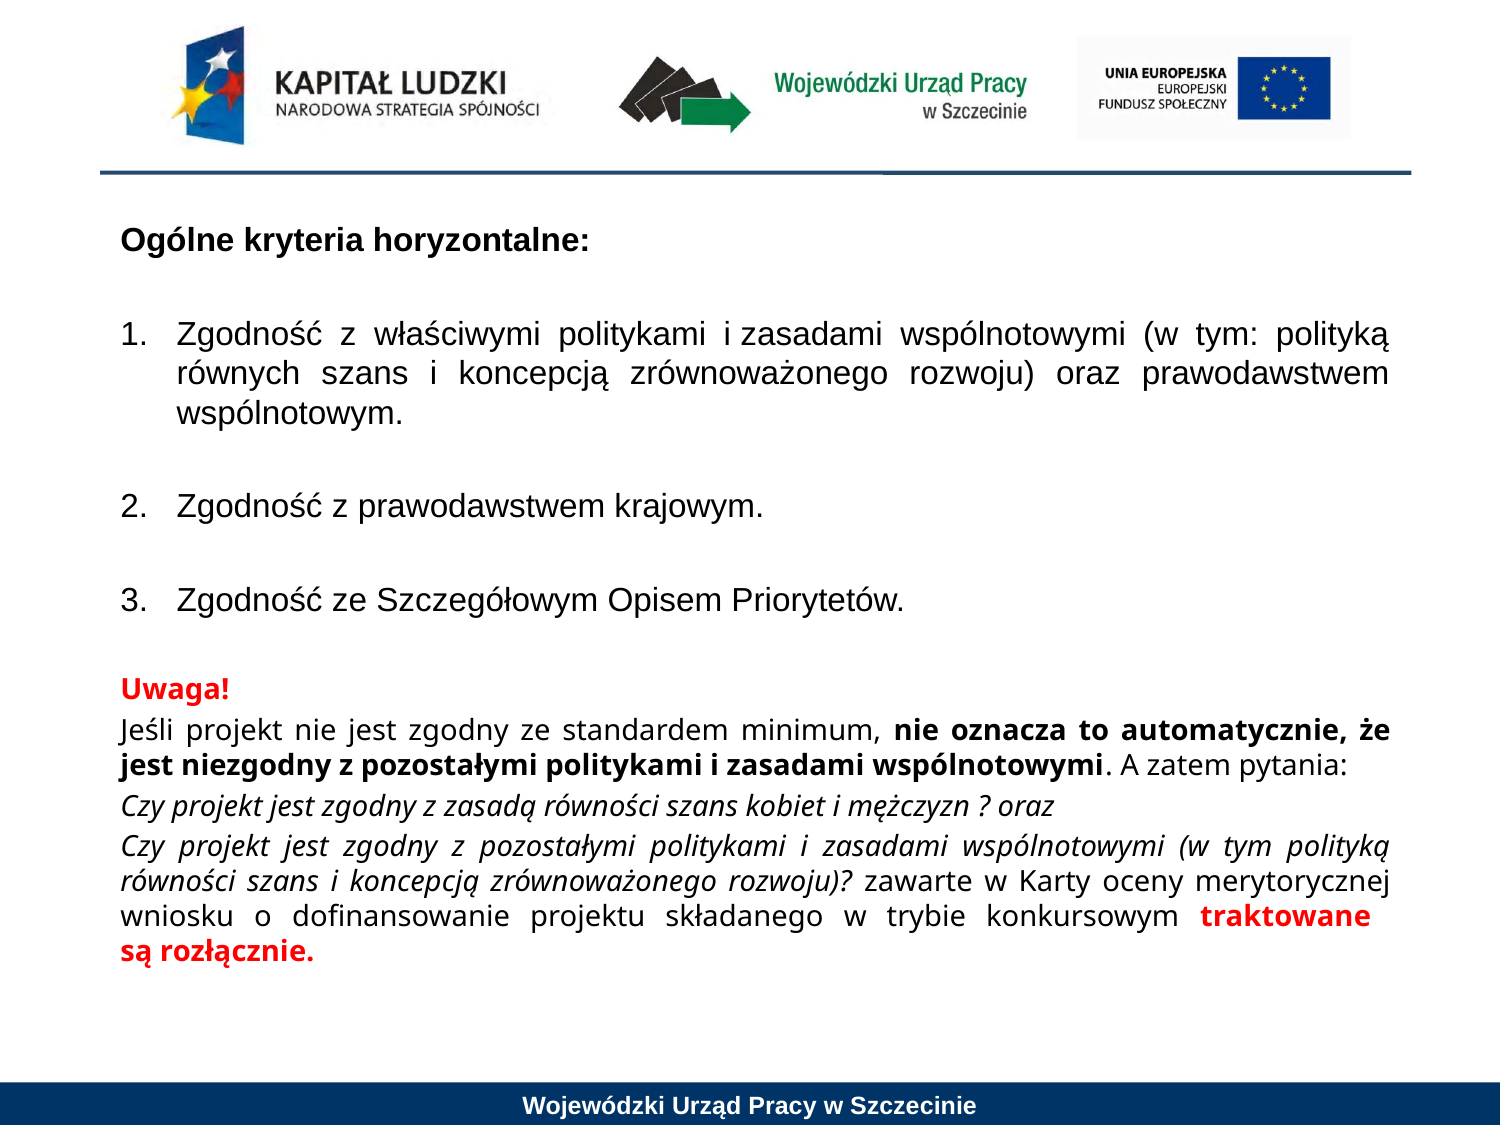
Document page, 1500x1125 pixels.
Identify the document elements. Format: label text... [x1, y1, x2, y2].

list Ogólne kryteria horyzontalne: Zgodność z właściwymi politykami i zasadami wspólnotowymi (w tym: polityką równych szans i koncepcją zrównoważonego rozwoju) oraz prawodawstwem wspólnotowym. Zgodność z prawodawstwem krajowym. Zgodność ze Szczegółowym Opisem Priorytetów. Uwaga! Jeśli projekt nie jest zgodny ze standardem minimum, nie oznacza to automatycznie, że jest niezgodny z pozostałymi politykami i zasadami wspólnotowymi. A zatem pytania: Czy projekt jest zgodny z zasadą równości szans kobiet i mężczyzn ? oraz Czy projekt jest zgodny z pozostałymi politykami i zasadami wspólnotowymi (w tym polityką równości szans i koncepcją zrównoważonego rozwoju)? zawarte w Karty oceny merytorycznej wniosku o dofinansowanie projektu składanego w trybie konkursowym traktowane są rozłącznie. [105, 210, 1407, 1059]
picture [159, 24, 1353, 149]
